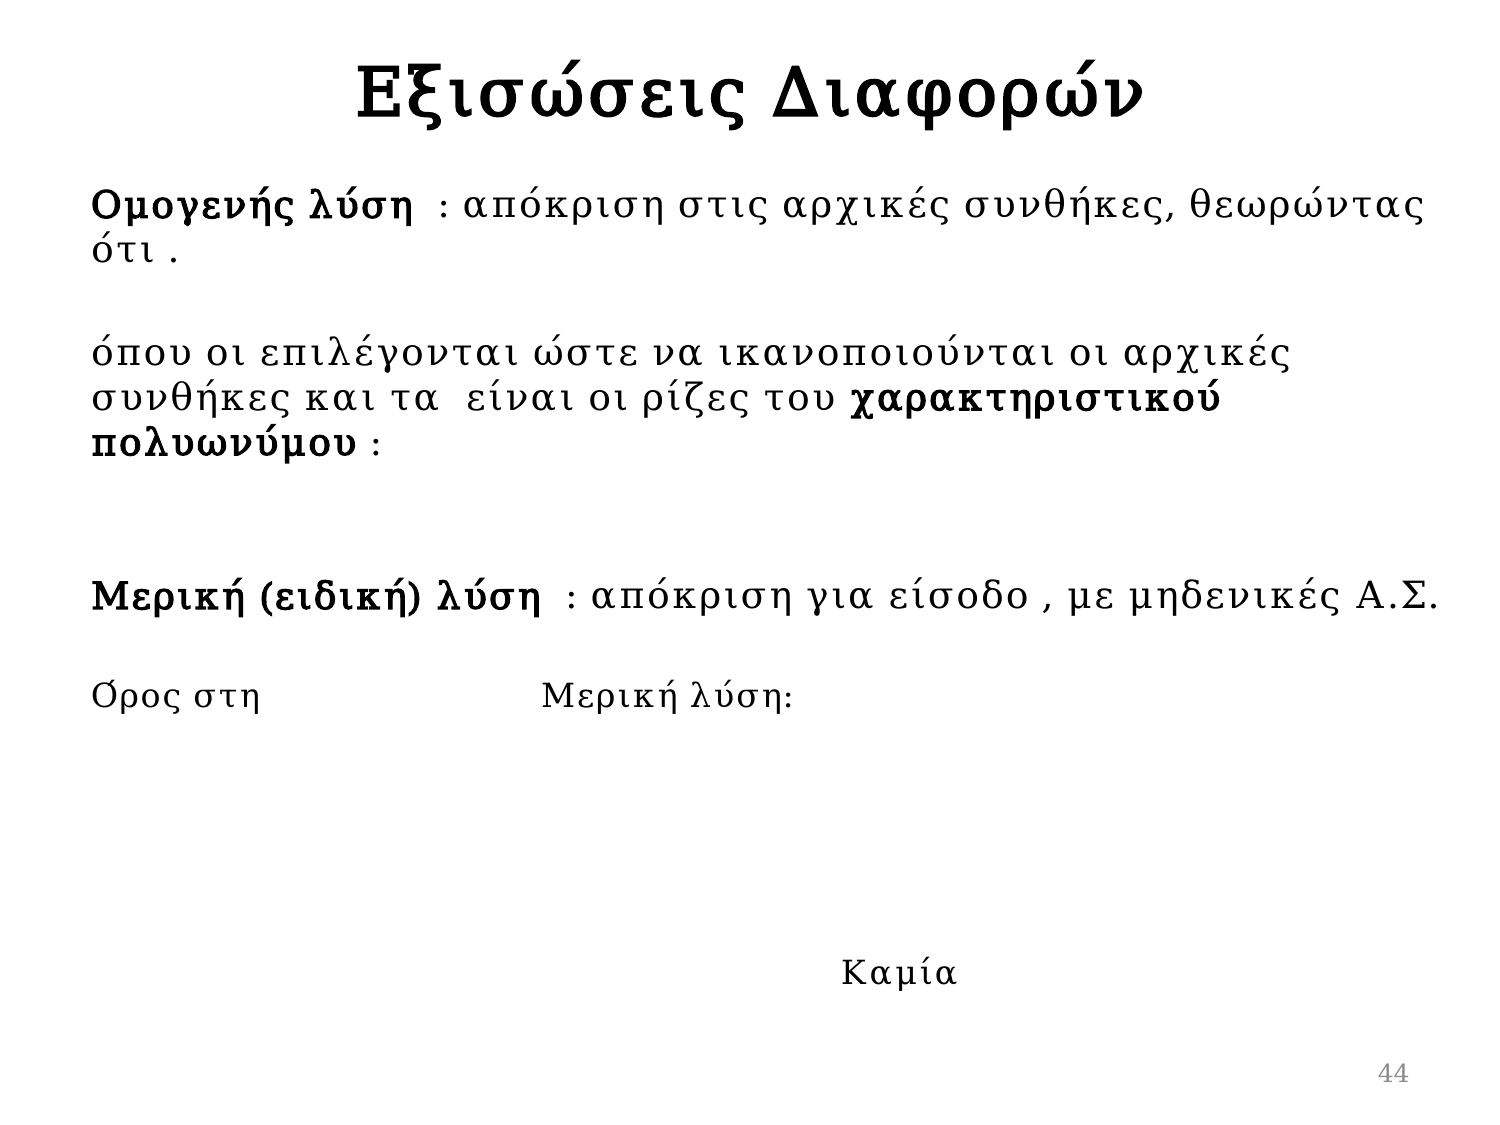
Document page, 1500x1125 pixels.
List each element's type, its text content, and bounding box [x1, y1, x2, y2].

slide_number 44 [1222, 1042, 1425, 1103]
title Εξισώσεις Διαφορών [75, 19, 1425, 159]
